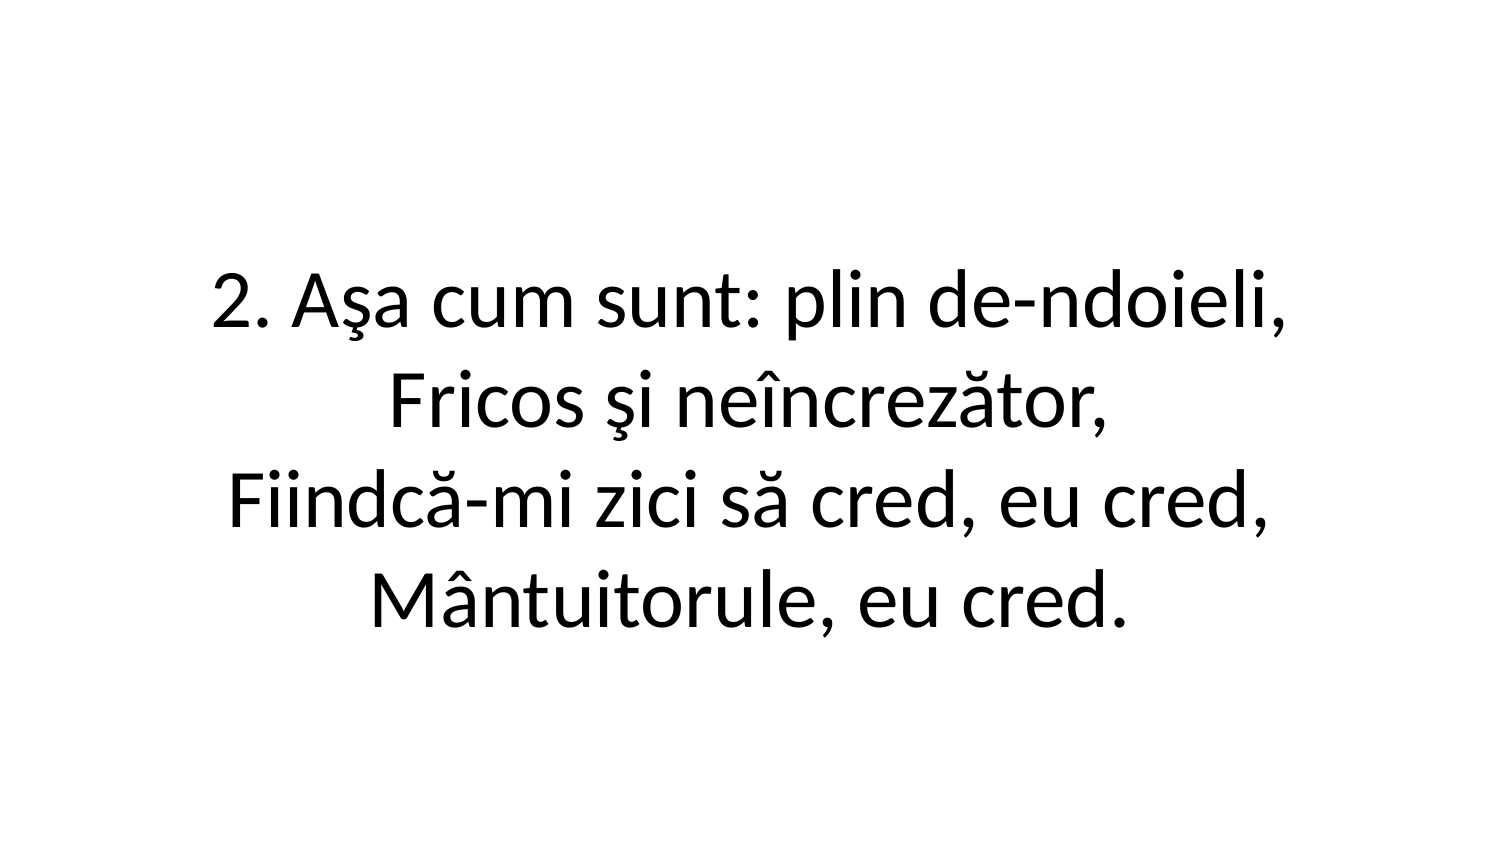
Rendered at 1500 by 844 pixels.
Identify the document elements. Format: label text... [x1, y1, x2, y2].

text_box 2. Aşa cum sunt: plin de-ndoieli, Fricos şi neîncrezător, Fiindcă-mi zici să cred, eu cred, Mântuitorule, eu cred. [195, 192, 1305, 652]
